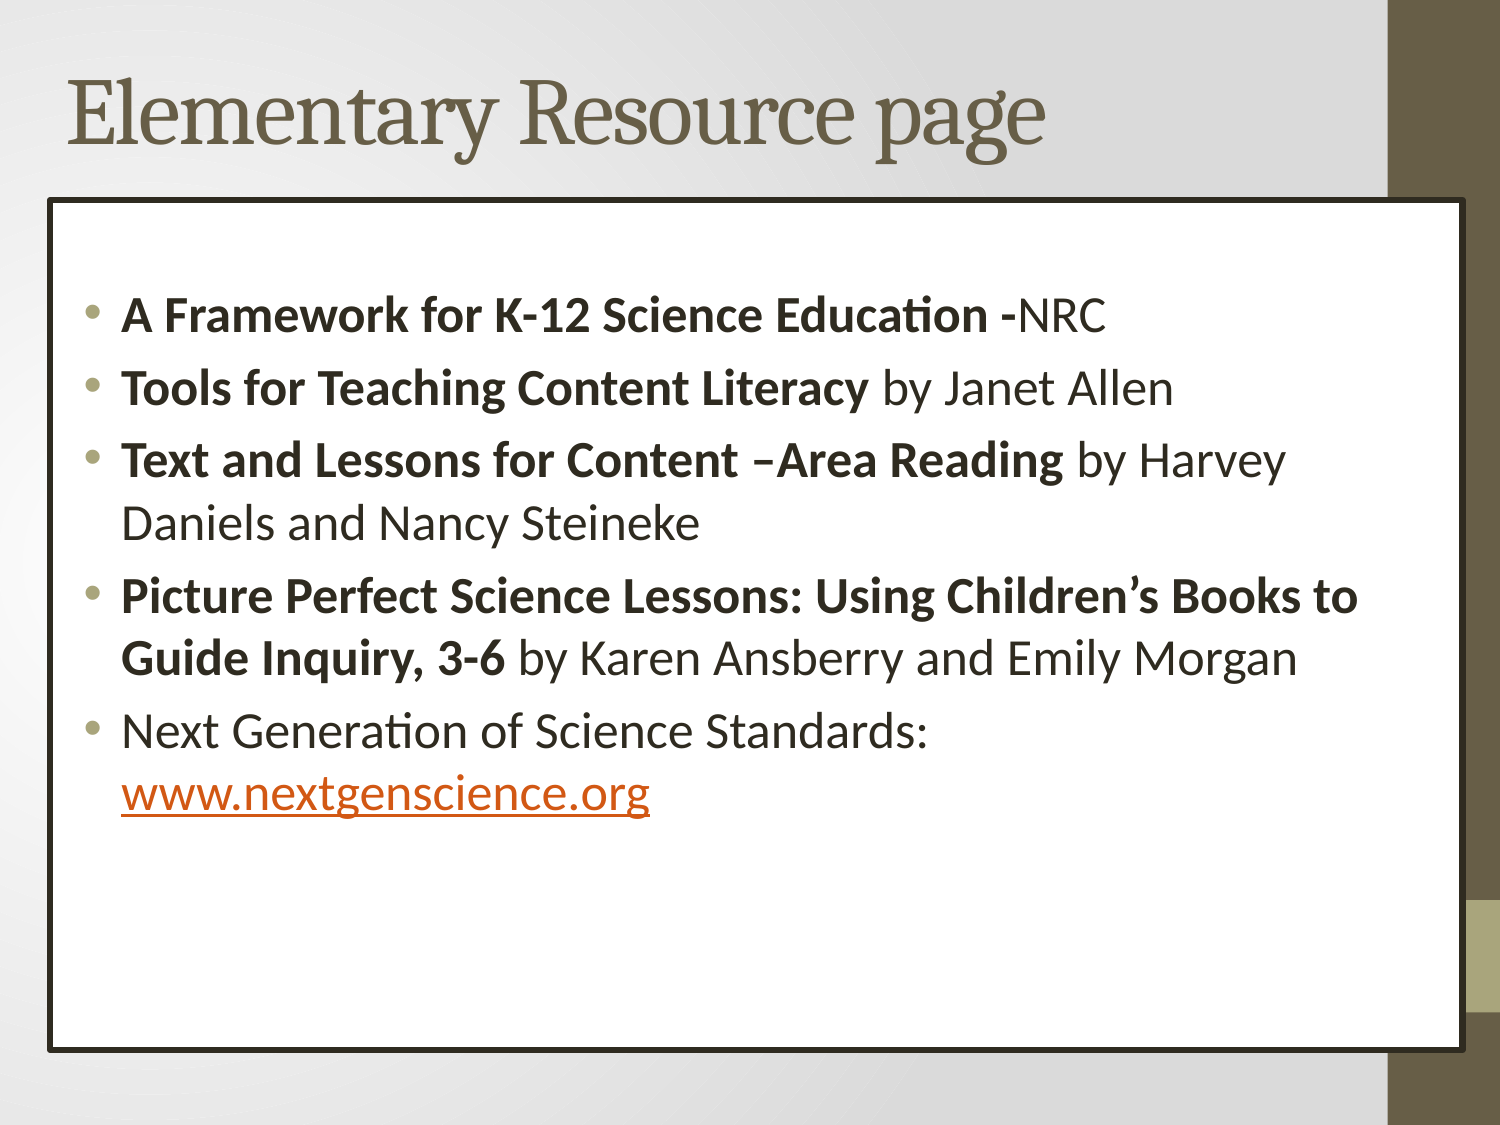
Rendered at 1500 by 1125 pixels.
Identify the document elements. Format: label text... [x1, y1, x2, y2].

title Elementary Resource page [50, 37, 1475, 175]
list A Framework for K-12 Science Education -NRC Tools for Teaching Content Literacy by Janet Allen Text and Lessons for Content –Area Reading by Harvey Daniels and Nancy Steineke Picture Perfect Science Lessons: Using Children’s Books to Guide Inquiry, 3-6 by Karen Ansberry and Emily Morgan Next Generation of Science Standards: www.nextgenscience.org [50, 200, 1463, 1050]
